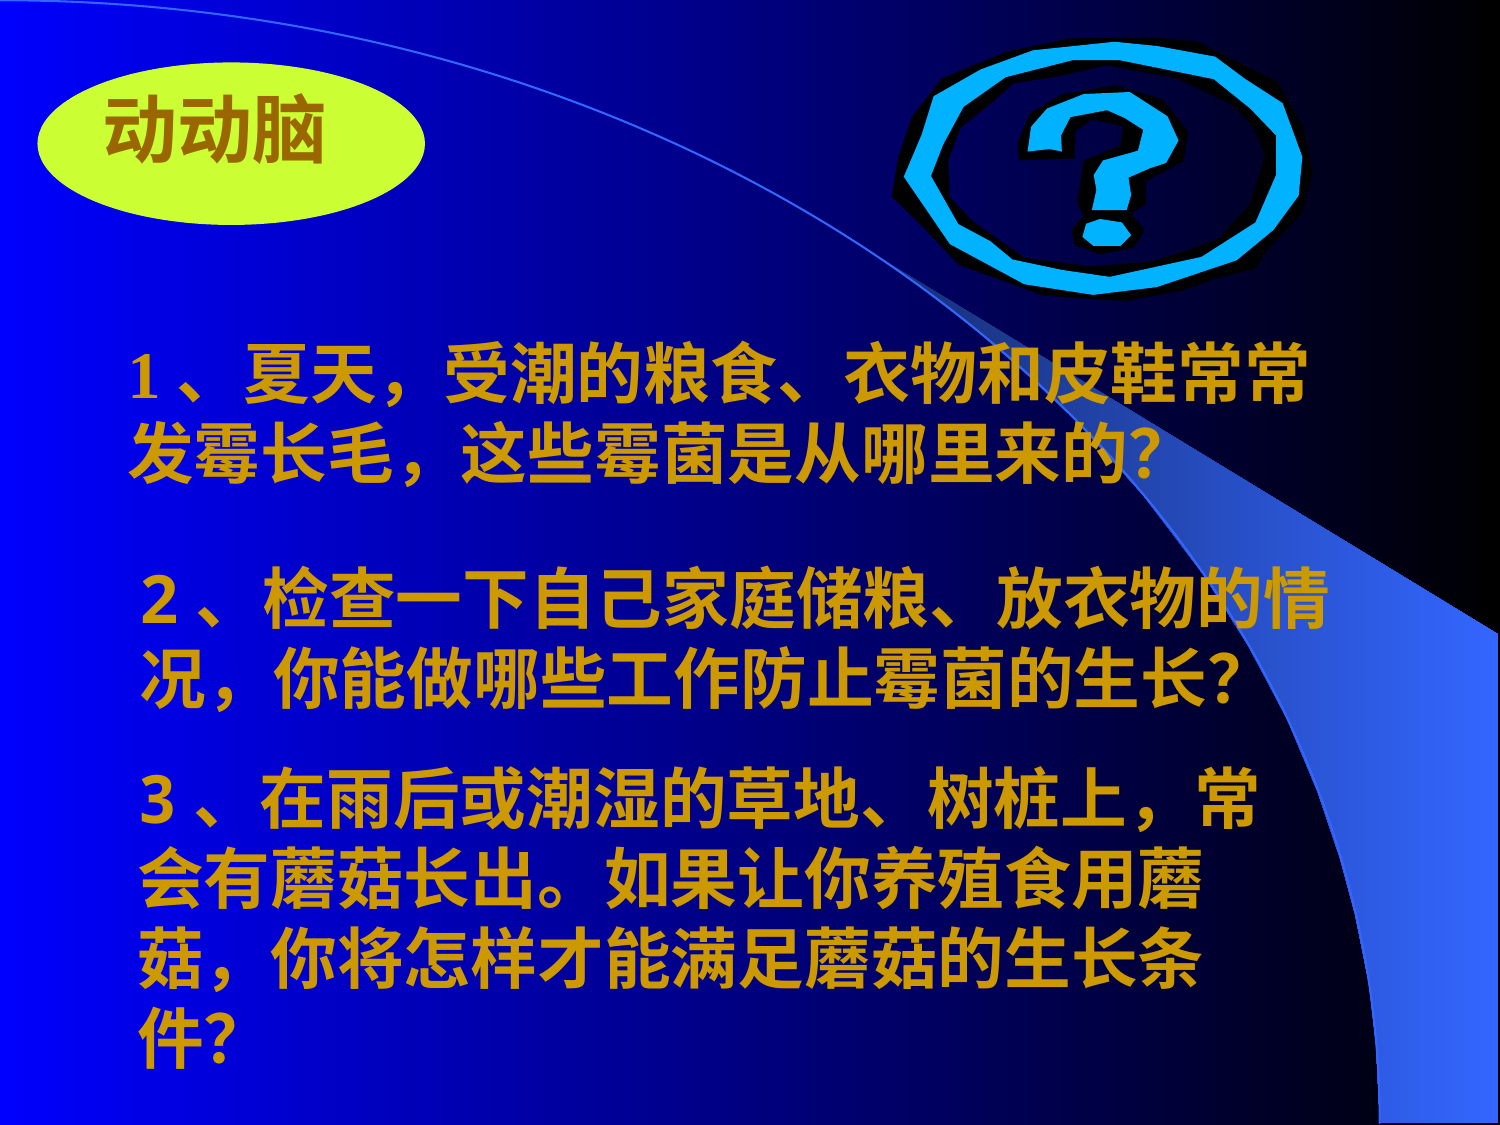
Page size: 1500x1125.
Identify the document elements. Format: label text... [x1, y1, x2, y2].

text_box [131, 62, 331, 74]
text_box 动动脑 [87, 74, 675, 180]
text_box 3、在雨后或潮湿的草地、树桩上，常会有蘑菇长出。如果让你养殖食用蘑菇，你将怎样才能满足蘑菇的生长条件？ [122, 749, 1325, 1085]
picture [891, 37, 1313, 302]
text_box 1、夏天，受潮的粮食、衣物和皮鞋常常发霉长毛，这些霉菌是从哪里来的？ [112, 324, 1363, 500]
text_box 2、检查一下自己家庭储粮、放衣物的情况，你能做哪些工作防止霉菌的生长？ [125, 549, 1350, 725]
text_box [37, 89, 405, 225]
